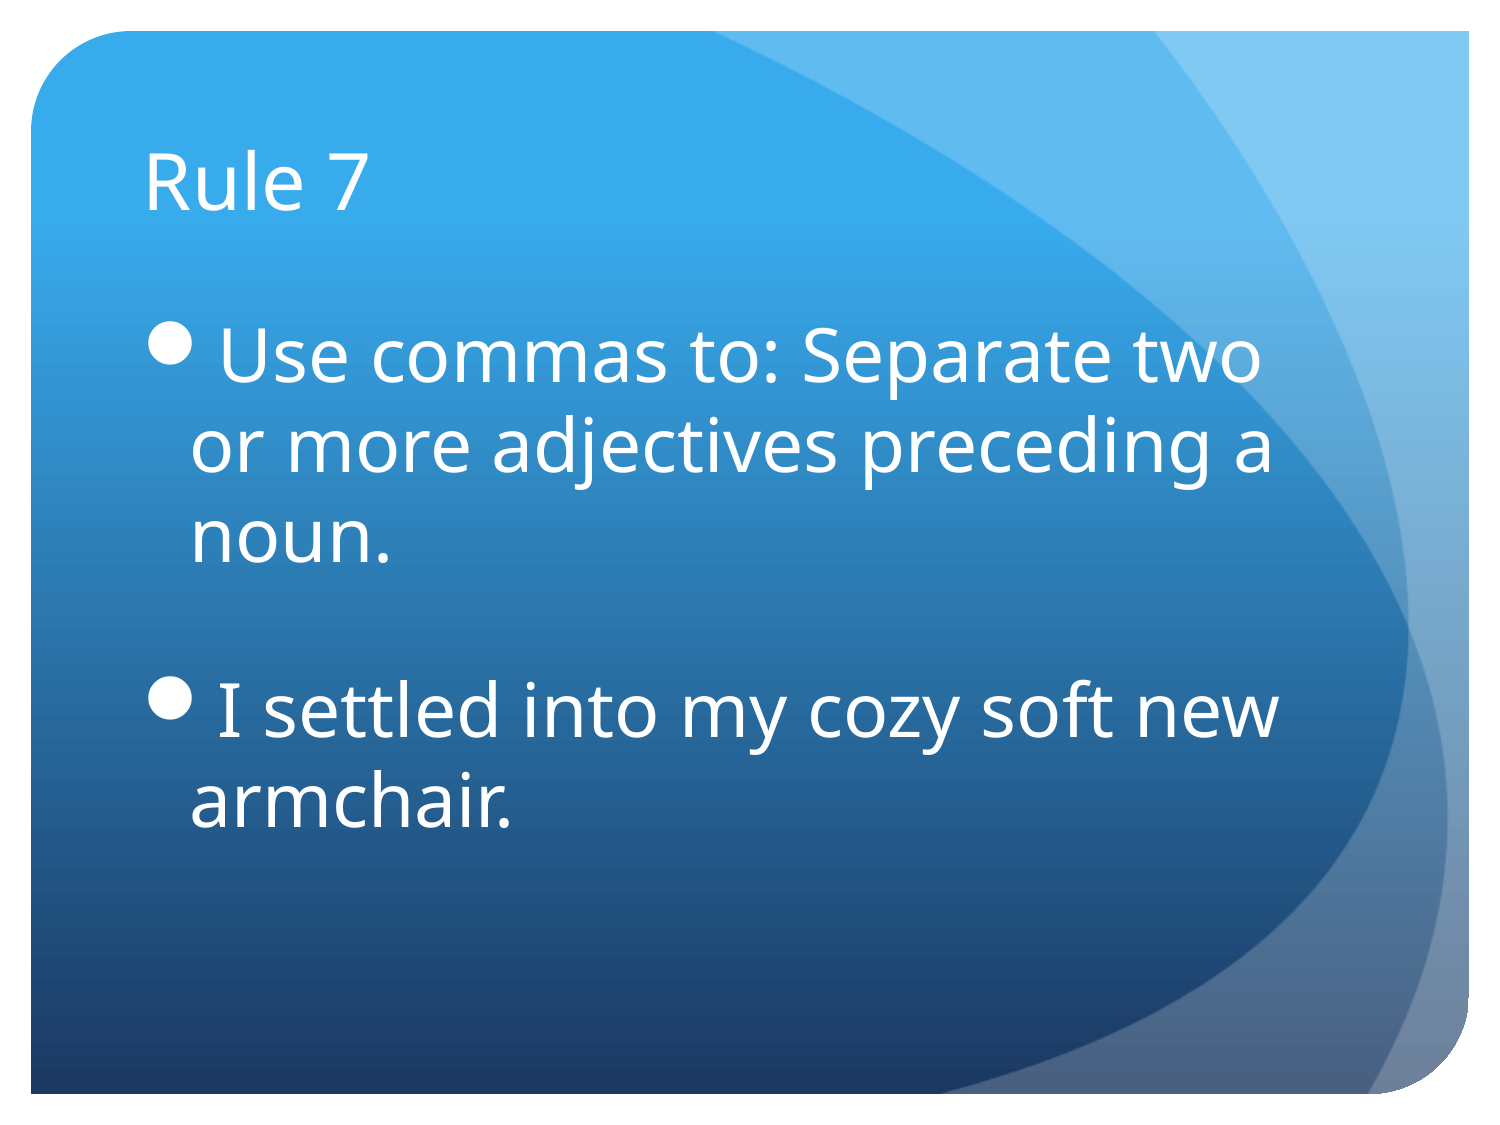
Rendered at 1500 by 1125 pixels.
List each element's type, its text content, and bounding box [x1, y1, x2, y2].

list I settled into my cozy soft new armchair. [127, 654, 1373, 993]
picture [24, 30, 1473, 1094]
title Rule 7 [127, 62, 1372, 234]
list Use commas to: Separate two or more adjectives preceding a noun. [127, 299, 1373, 638]
